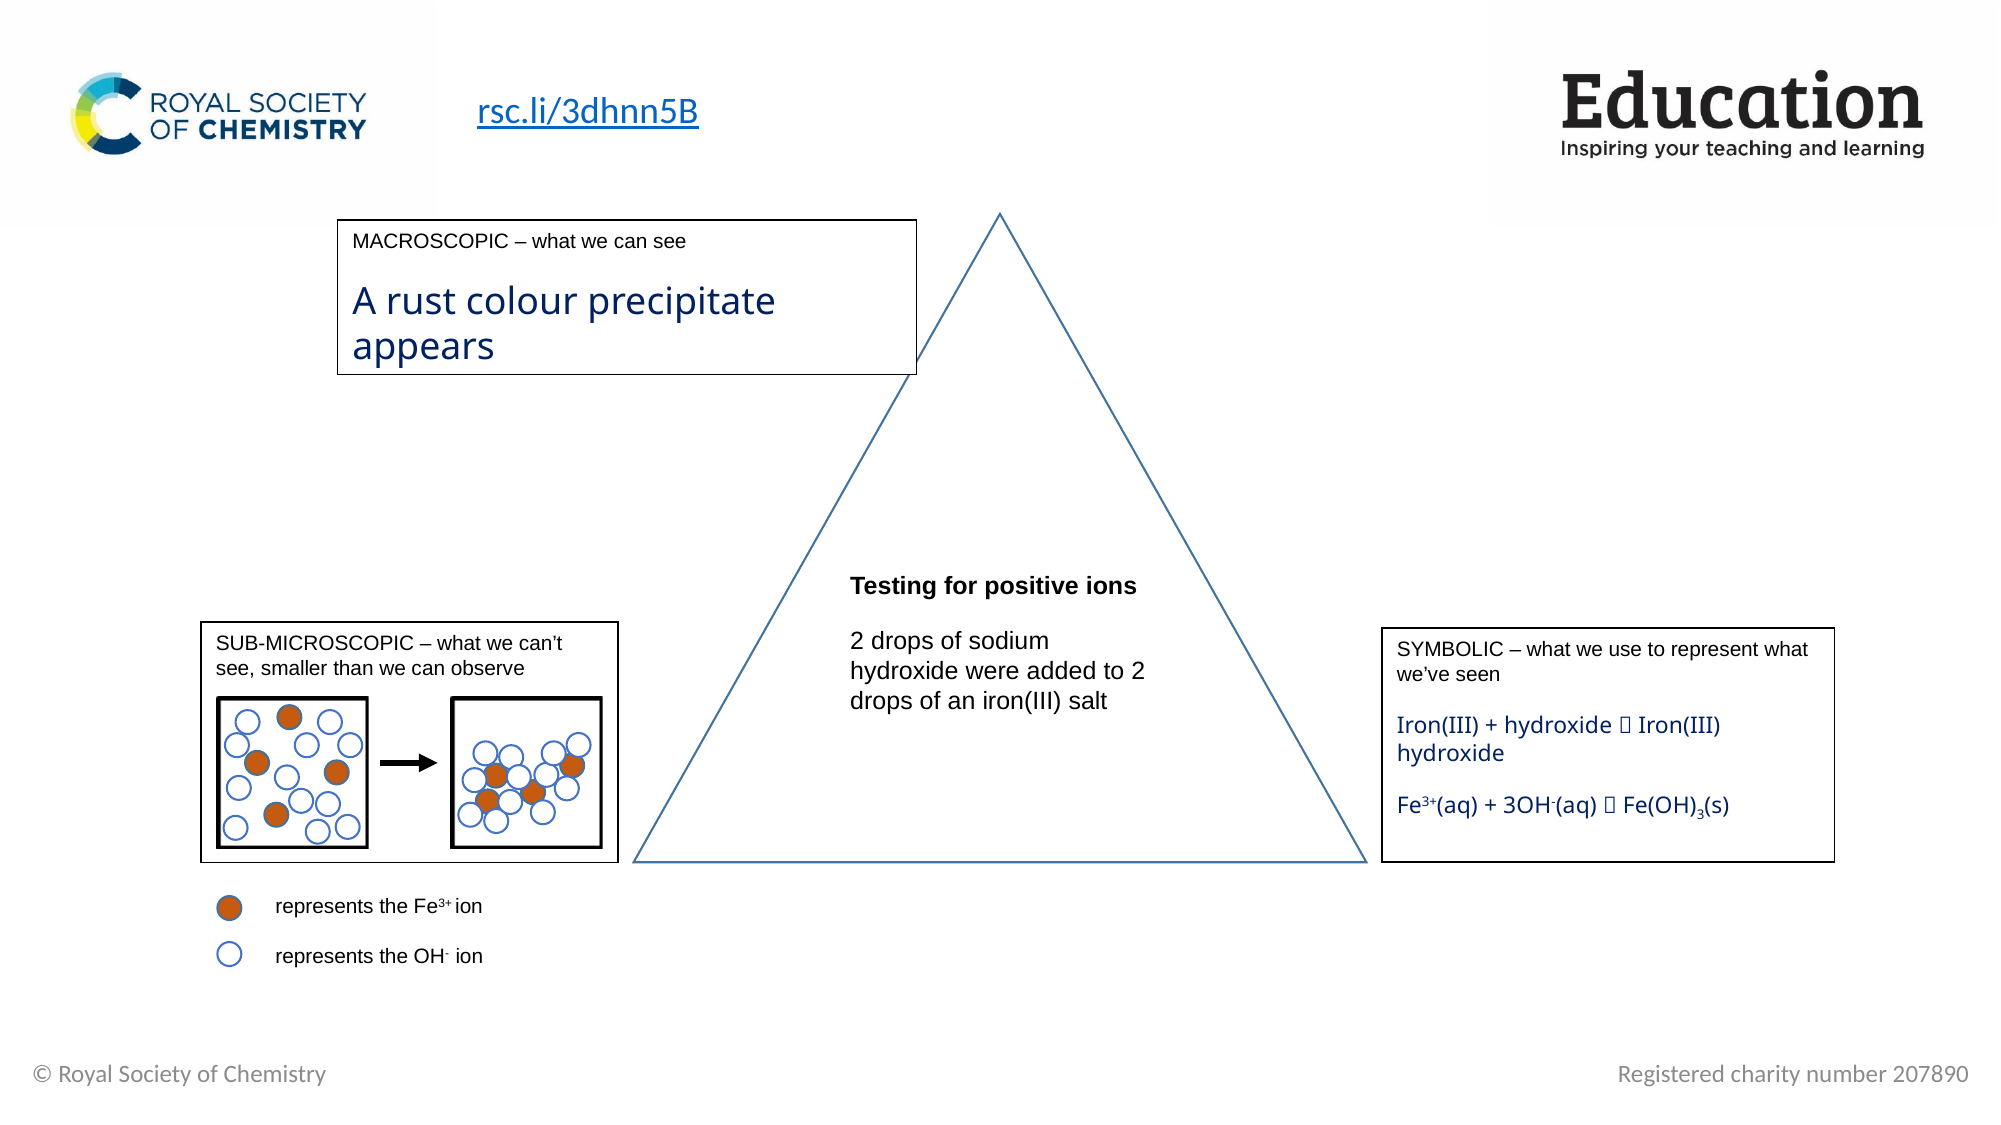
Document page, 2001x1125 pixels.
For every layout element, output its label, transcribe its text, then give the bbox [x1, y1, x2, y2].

picture [0, 1, 437, 226]
footer © Royal Society of Chemistry Registered charity number 207890 [16, 1042, 1990, 1103]
text_box SYMBOLIC – what we use to represent what we’ve seen Iron(III) + hydroxide  Iron(III) hydroxide Fe3+(aq) + 3OH-(aq)  Fe(OH)3(s) [1381, 628, 1835, 863]
text_box rsc.li/3dhnn5B [462, 78, 714, 139]
picture [449, 695, 603, 849]
text_box [631, 211, 1369, 864]
picture [1489, 1, 1998, 226]
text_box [217, 885, 678, 977]
text_box MACROSCOPIC – what we can see A rust colour precipitate appears [337, 219, 917, 375]
text_box SUB-MICROSCOPIC – what we can’t see, smaller than we can observe [200, 621, 619, 863]
picture [215, 695, 369, 849]
